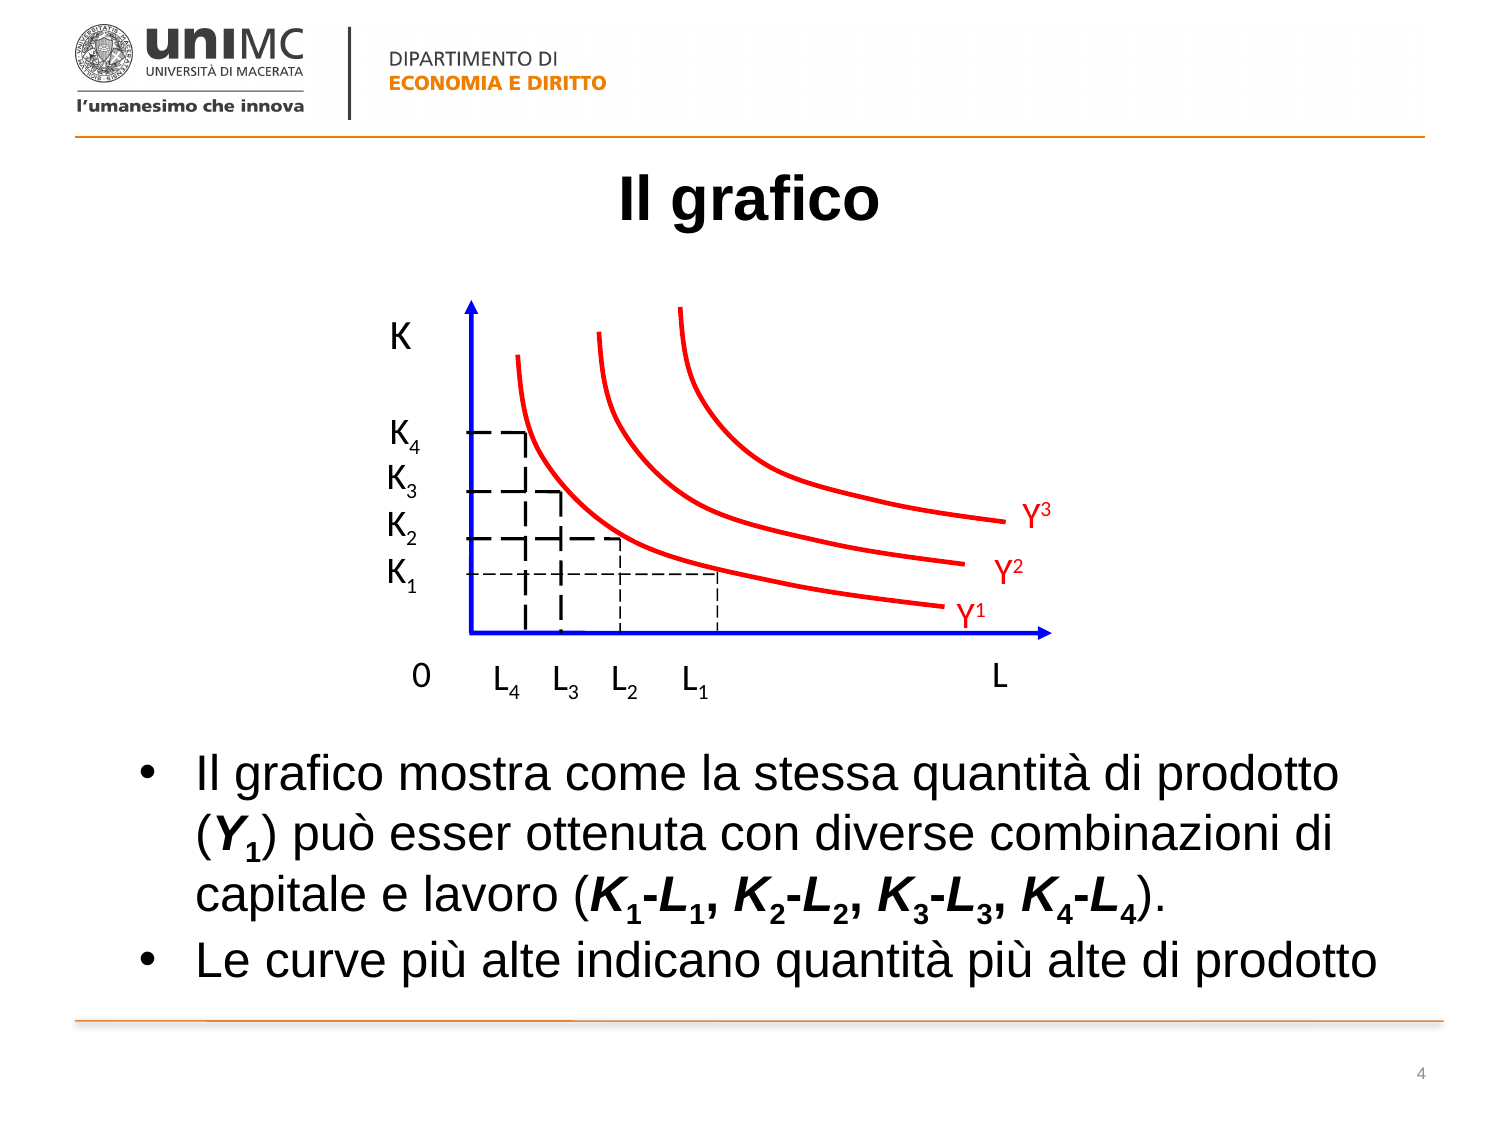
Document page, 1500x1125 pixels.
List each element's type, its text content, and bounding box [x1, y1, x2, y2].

picture [75, 24, 1425, 138]
title Il grafico [75, 149, 1425, 241]
list Il grafico mostra come la stessa quantità di prodotto (Y1) può esser ottenuta con diverse combinazioni di capitale e lavoro (K1-L1, K2-L2, K3-L3, K4-L4). Le curve più alte indicano quantità più alte di prodotto [123, 739, 1399, 1028]
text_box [371, 299, 1141, 720]
slide_number 4 [1091, 1042, 1442, 1103]
